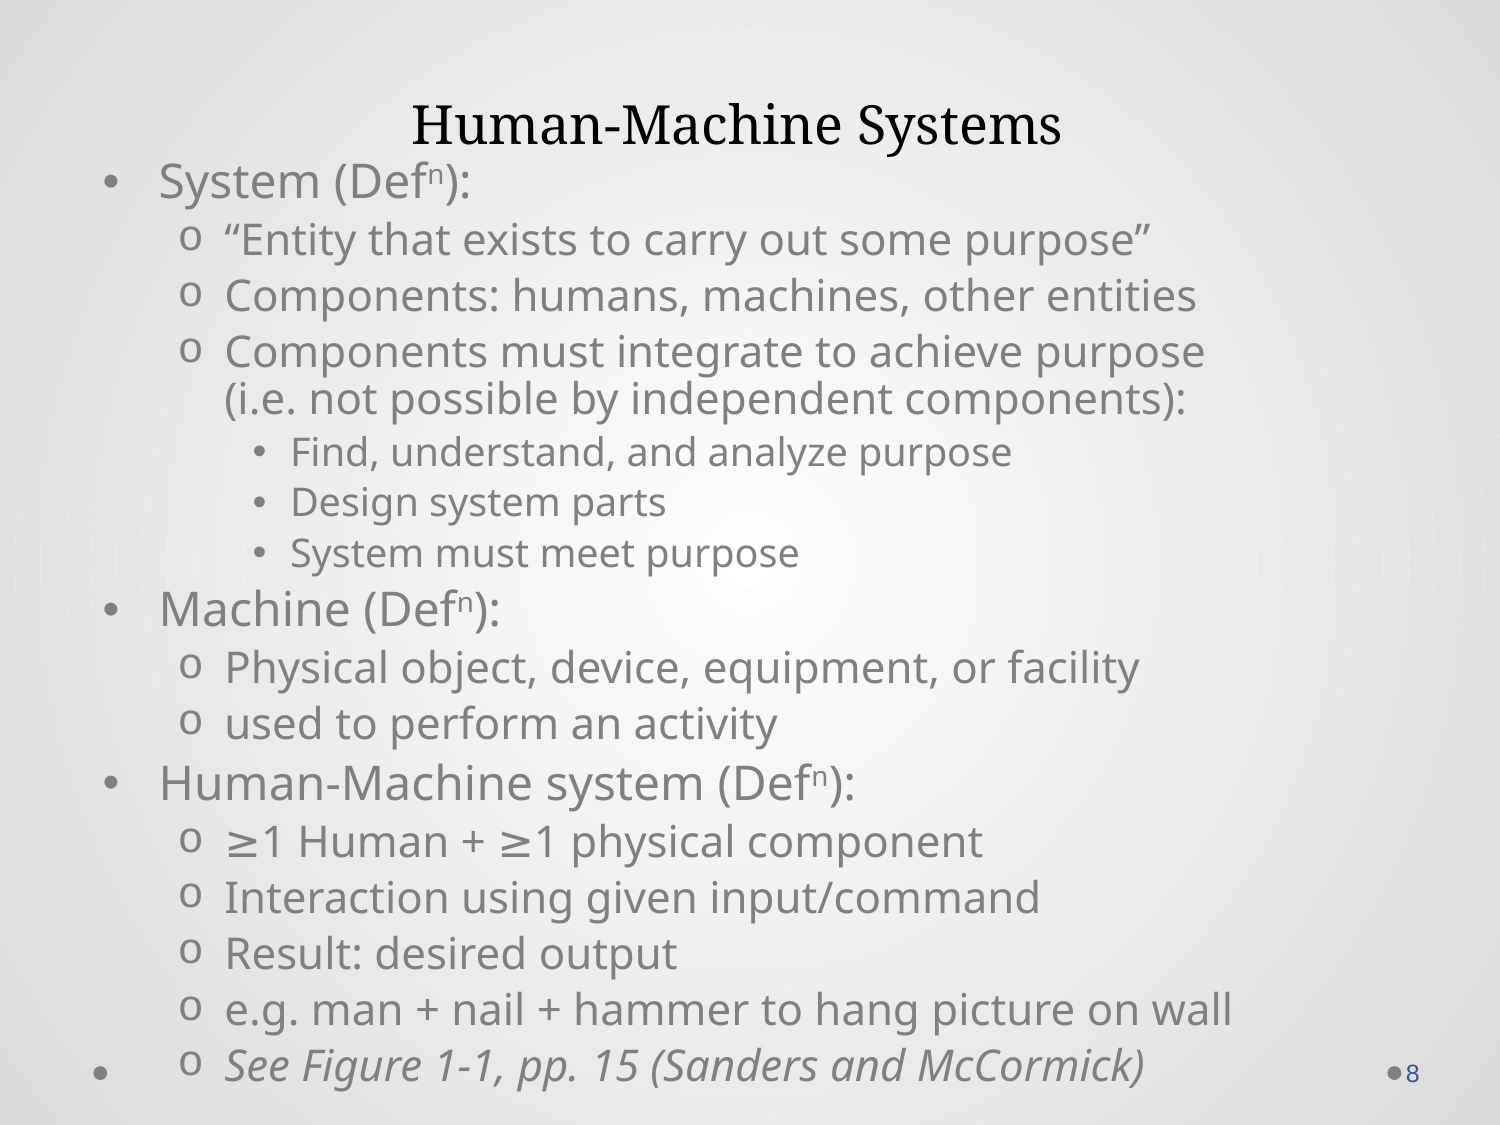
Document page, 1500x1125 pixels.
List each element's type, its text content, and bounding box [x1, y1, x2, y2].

list System (Defn): “Entity that exists to carry out some purpose” Components: humans, machines, other entities Components must integrate to achieve purpose (i.e. not possible by independent components): Find, understand, and analyze purpose Design system parts System must meet purpose Machine (Defn): Physical object, device, equipment, or facility used to perform an activity Human-Machine system (Defn): ≥1 Human + ≥1 physical component Interaction using given input/command Result: desired output e.g. man + nail + hammer to hang picture on wall See Figure 1-1, pp. 15 (Sanders and McCormick) [87, 149, 1438, 1113]
title Human-Machine Systems [62, 62, 1413, 163]
slide_number 8 [1401, 1042, 1494, 1103]
